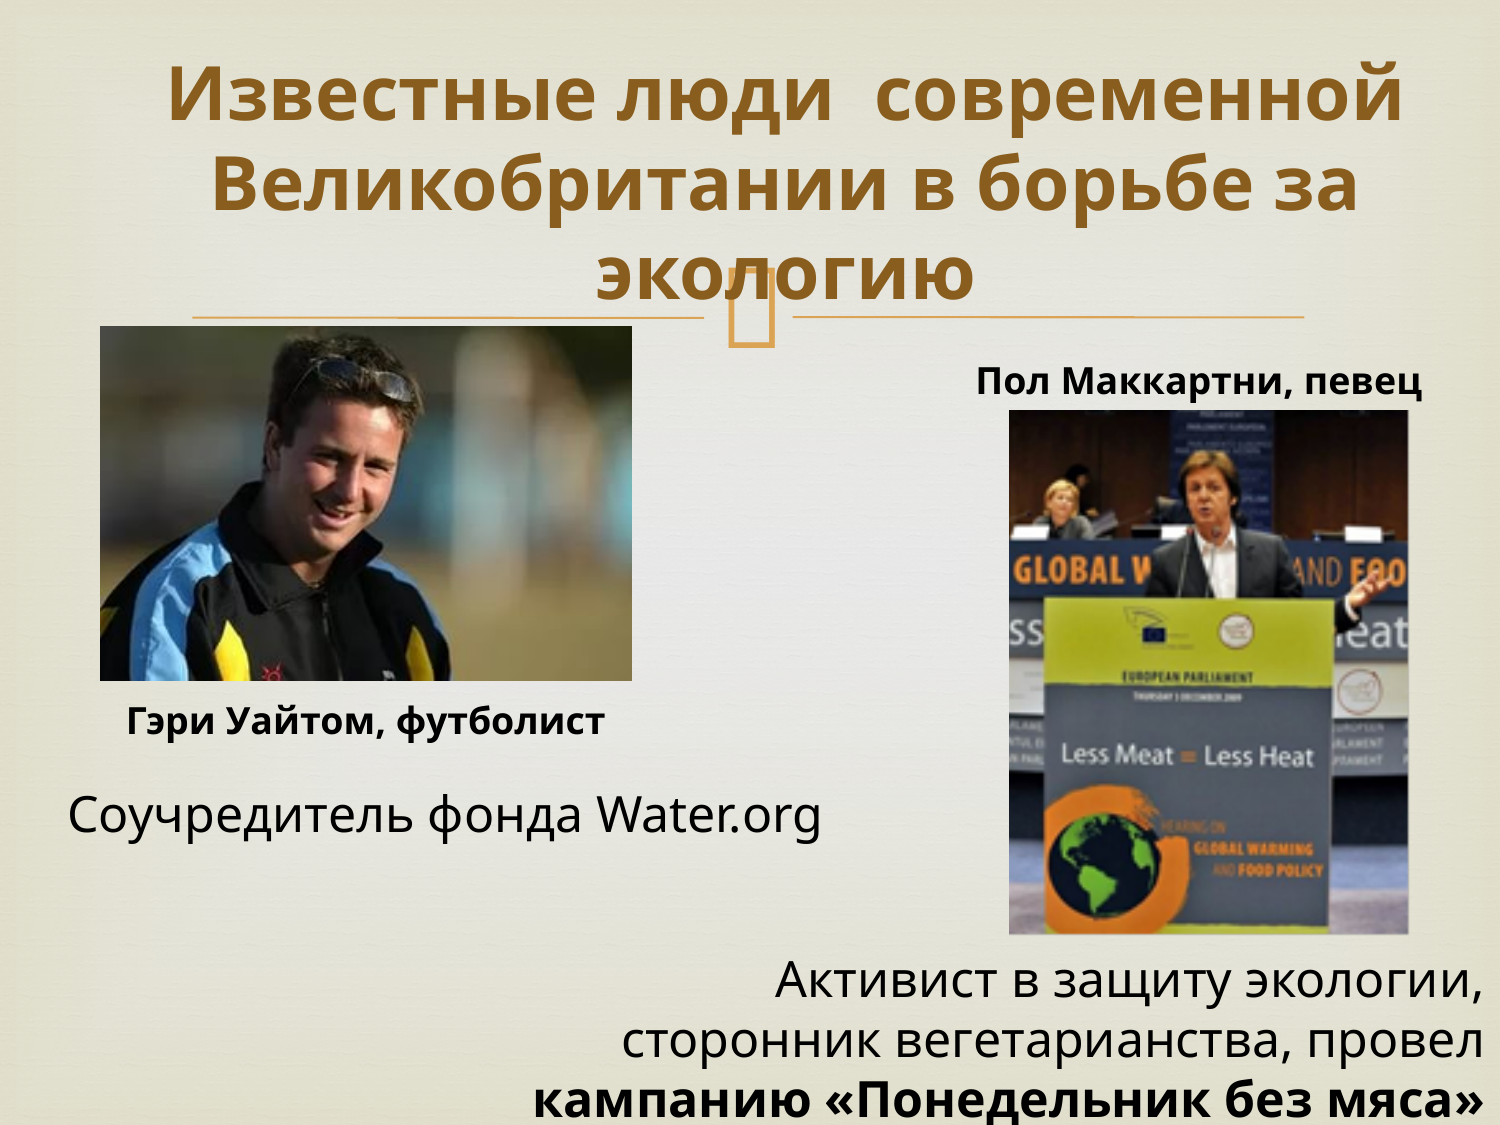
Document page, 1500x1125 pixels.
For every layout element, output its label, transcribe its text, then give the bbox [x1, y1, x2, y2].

text_box Активист в защиту экологии, сторонник вегетарианства, провел кампанию «Понедельник без мяса» [490, 940, 1500, 1125]
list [1009, 409, 1413, 939]
title Известные люди современной Великобритании в борьбе за экологию [112, 93, 1459, 267]
text_box Гэри Уайтом, футболист [111, 691, 621, 749]
text_box Пол Маккартни, певец [960, 349, 1438, 410]
text_box Соучредитель фонда Water.org [52, 775, 839, 850]
picture [99, 325, 633, 682]
